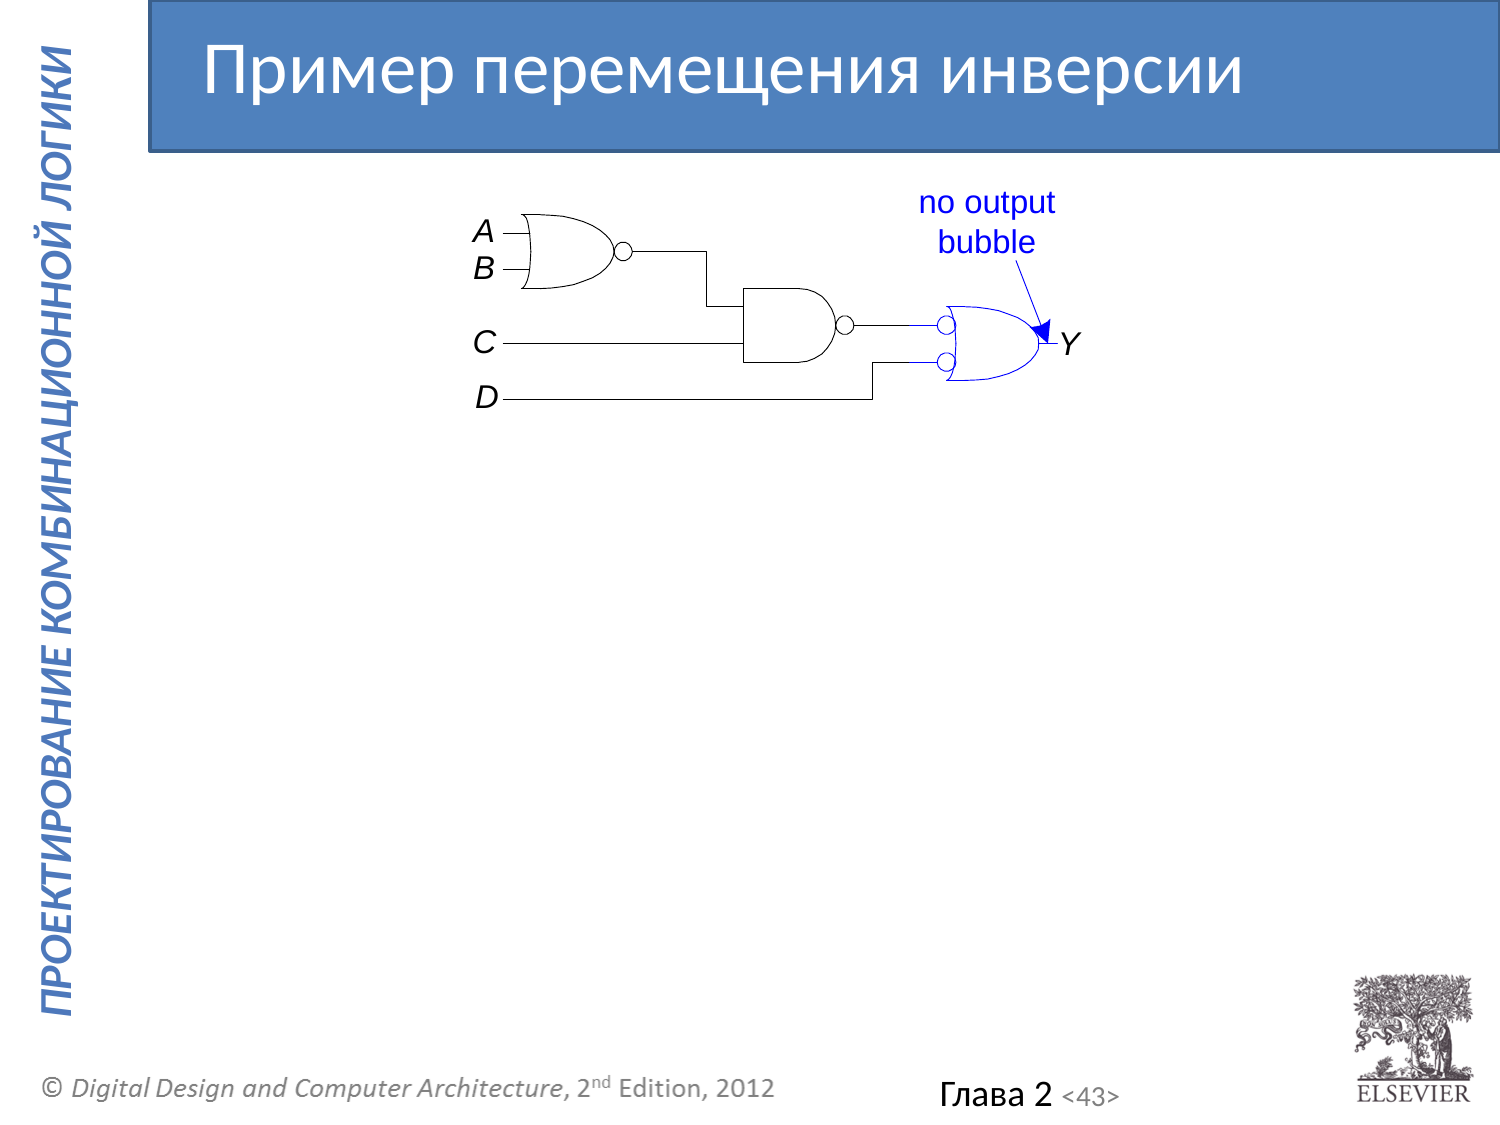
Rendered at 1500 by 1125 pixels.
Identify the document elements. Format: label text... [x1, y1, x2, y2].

picture [0, 0, 1500, 1125]
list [387, 174, 1110, 1051]
text_box Пример перемещения инверсии [187, 11, 1488, 116]
